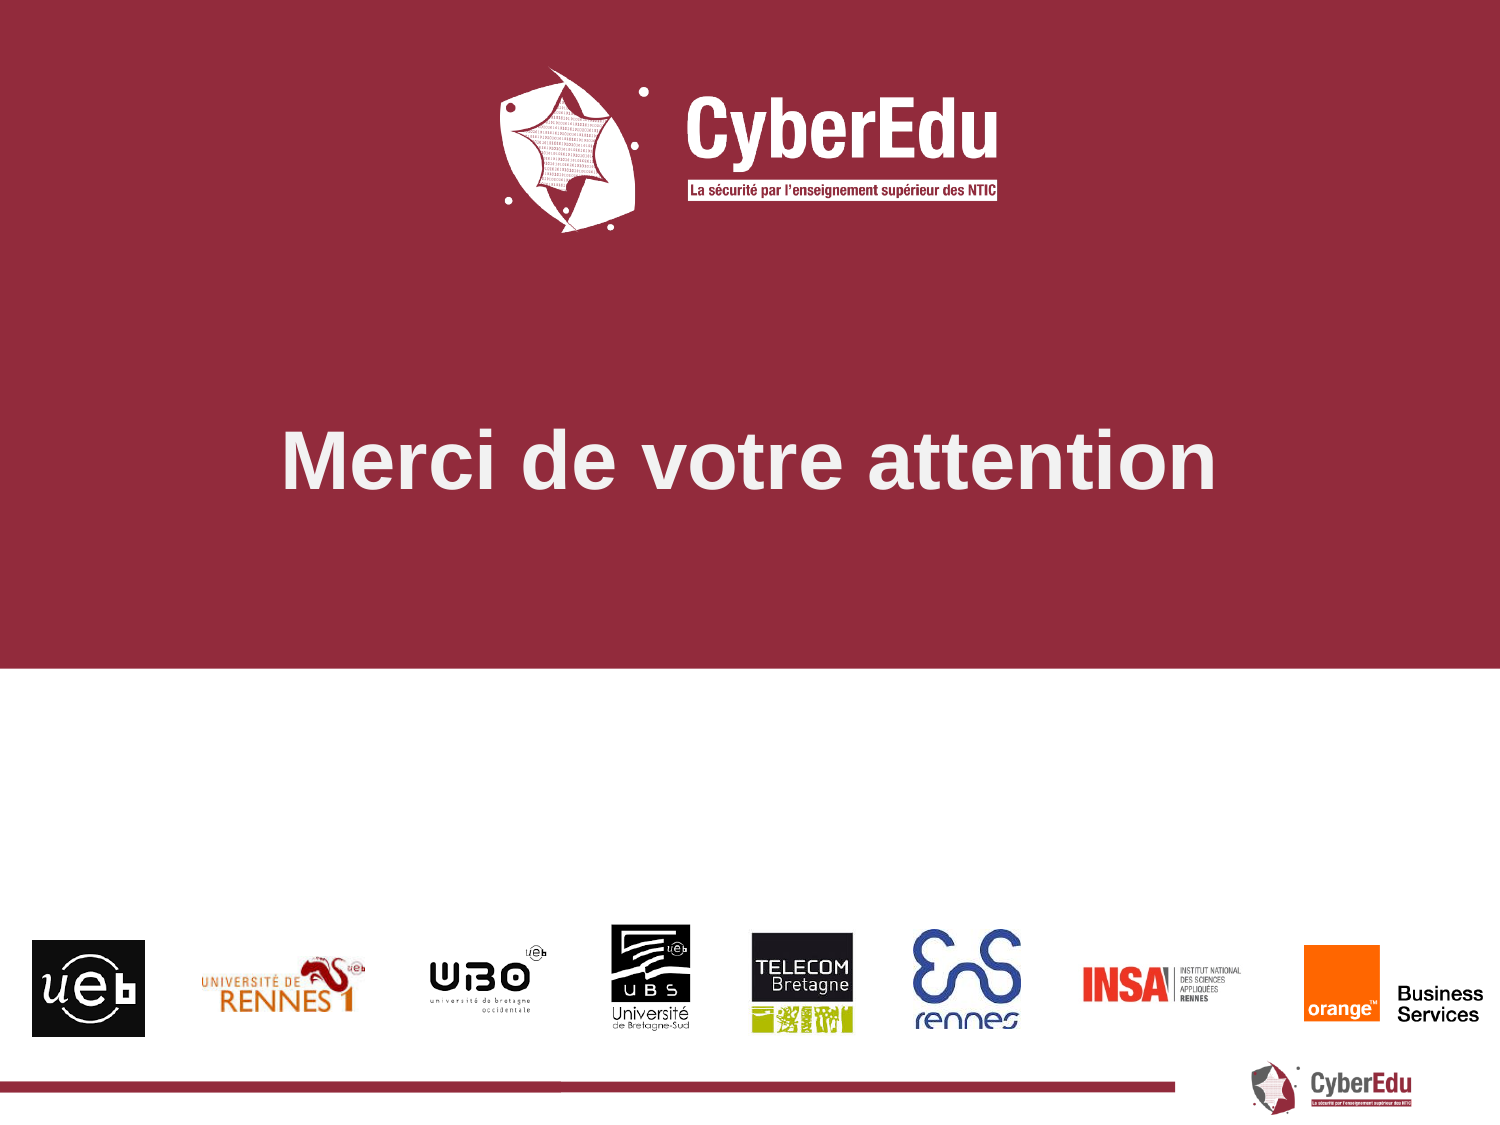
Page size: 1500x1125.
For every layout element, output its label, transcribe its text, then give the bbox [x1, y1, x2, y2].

picture [610, 923, 691, 1035]
picture [1246, 1060, 1412, 1115]
picture [1078, 964, 1246, 1004]
picture [500, 66, 1000, 233]
title Merci de votre attention [106, 290, 1394, 622]
picture [748, 929, 856, 1036]
picture [202, 956, 365, 1012]
picture [1304, 945, 1483, 1022]
picture [913, 929, 1021, 1029]
picture [32, 940, 145, 1037]
picture [423, 935, 553, 1022]
